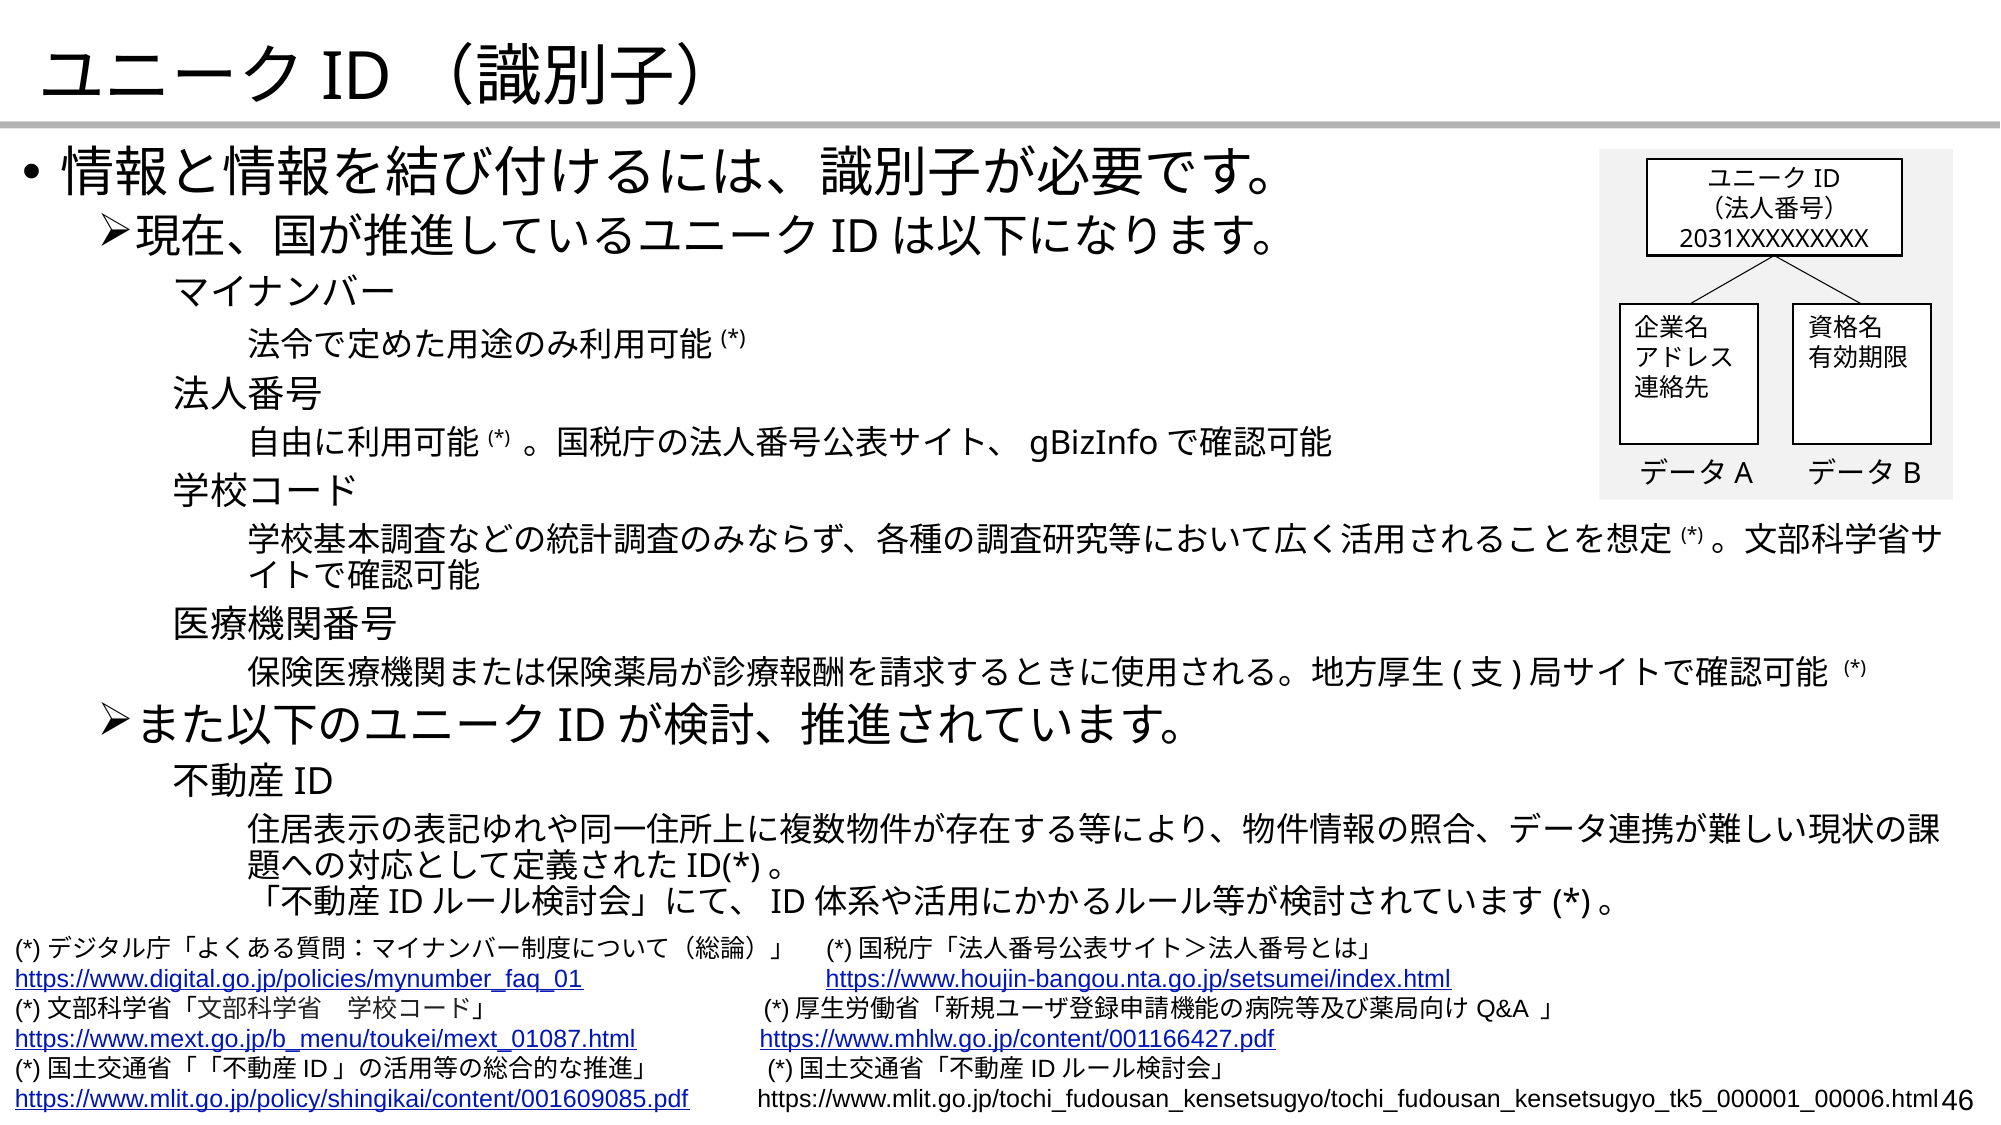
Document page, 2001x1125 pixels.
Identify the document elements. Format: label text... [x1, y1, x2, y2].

text_box 情報と情報を結び付けるには、識別子が必要です。 現在、国が推進しているユニークIDは以下になります。 マイナンバー 法令で定めた用途のみ利用可能(*) 法人番号 自由に利用可能(*) 。国税庁の法人番号公表サイト、gBizInfoで確認可能 学校コード 学校基本調査などの統計調査のみならず、各種の調査研究等において広く活用されることを想定(*)。文部科学省サイトで確認可能 医療機関番号 保険医療機関または保険薬局が診療報酬を請求するときに使用される。地方厚生(支)局サイトで確認可能 (*) また以下のユニークIDが検討、推進されています。 不動産ID 住居表示の表記ゆれや同一住所上に複数物件が存在する等により、物件情報の照合、データ連携が難しい現状の課題への対応として定義されたID(*)。 「不動産IDルール検討会」にて、ID体系や活用にかかるルール等が検討されています(*)。 [7, 137, 1969, 925]
text_box (*)デジタル庁「よくある質問：マイナンバー制度について（総論）」 (*)国税庁「法人番号公表サイト＞法人番号とは」 https://www.digital.go.jp/policies/mynumber_faq_01 https://www.houjin-bangou.nta.go.jp/setsumei/index.html (*)文部科学省「文部科学省 学校コード」 (*)厚生労働省「新規ユーザ登録申請機能の病院等及び薬局向けQ&A 」 https://www.mext.go.jp/b_menu/toukei/mext_01087.html https://www.mhlw.go.jp/content/001166427.pdf (*)国土交通省「「不動産ID」の活用等の総合的な推進」 (*)国土交通省「不動産IDルール検討会」 https://www.mlit.go.jp/policy/shingikai/content/001609085.pdf https://www.mlit.go.jp/tochi_fudousan_kensetsugyo/tochi_fudousan_kensetsugyo_tk5_000001_00006.html [0, 925, 1989, 1124]
text_box ユニークID（識別子） [23, 34, 1910, 121]
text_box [1599, 149, 1954, 500]
